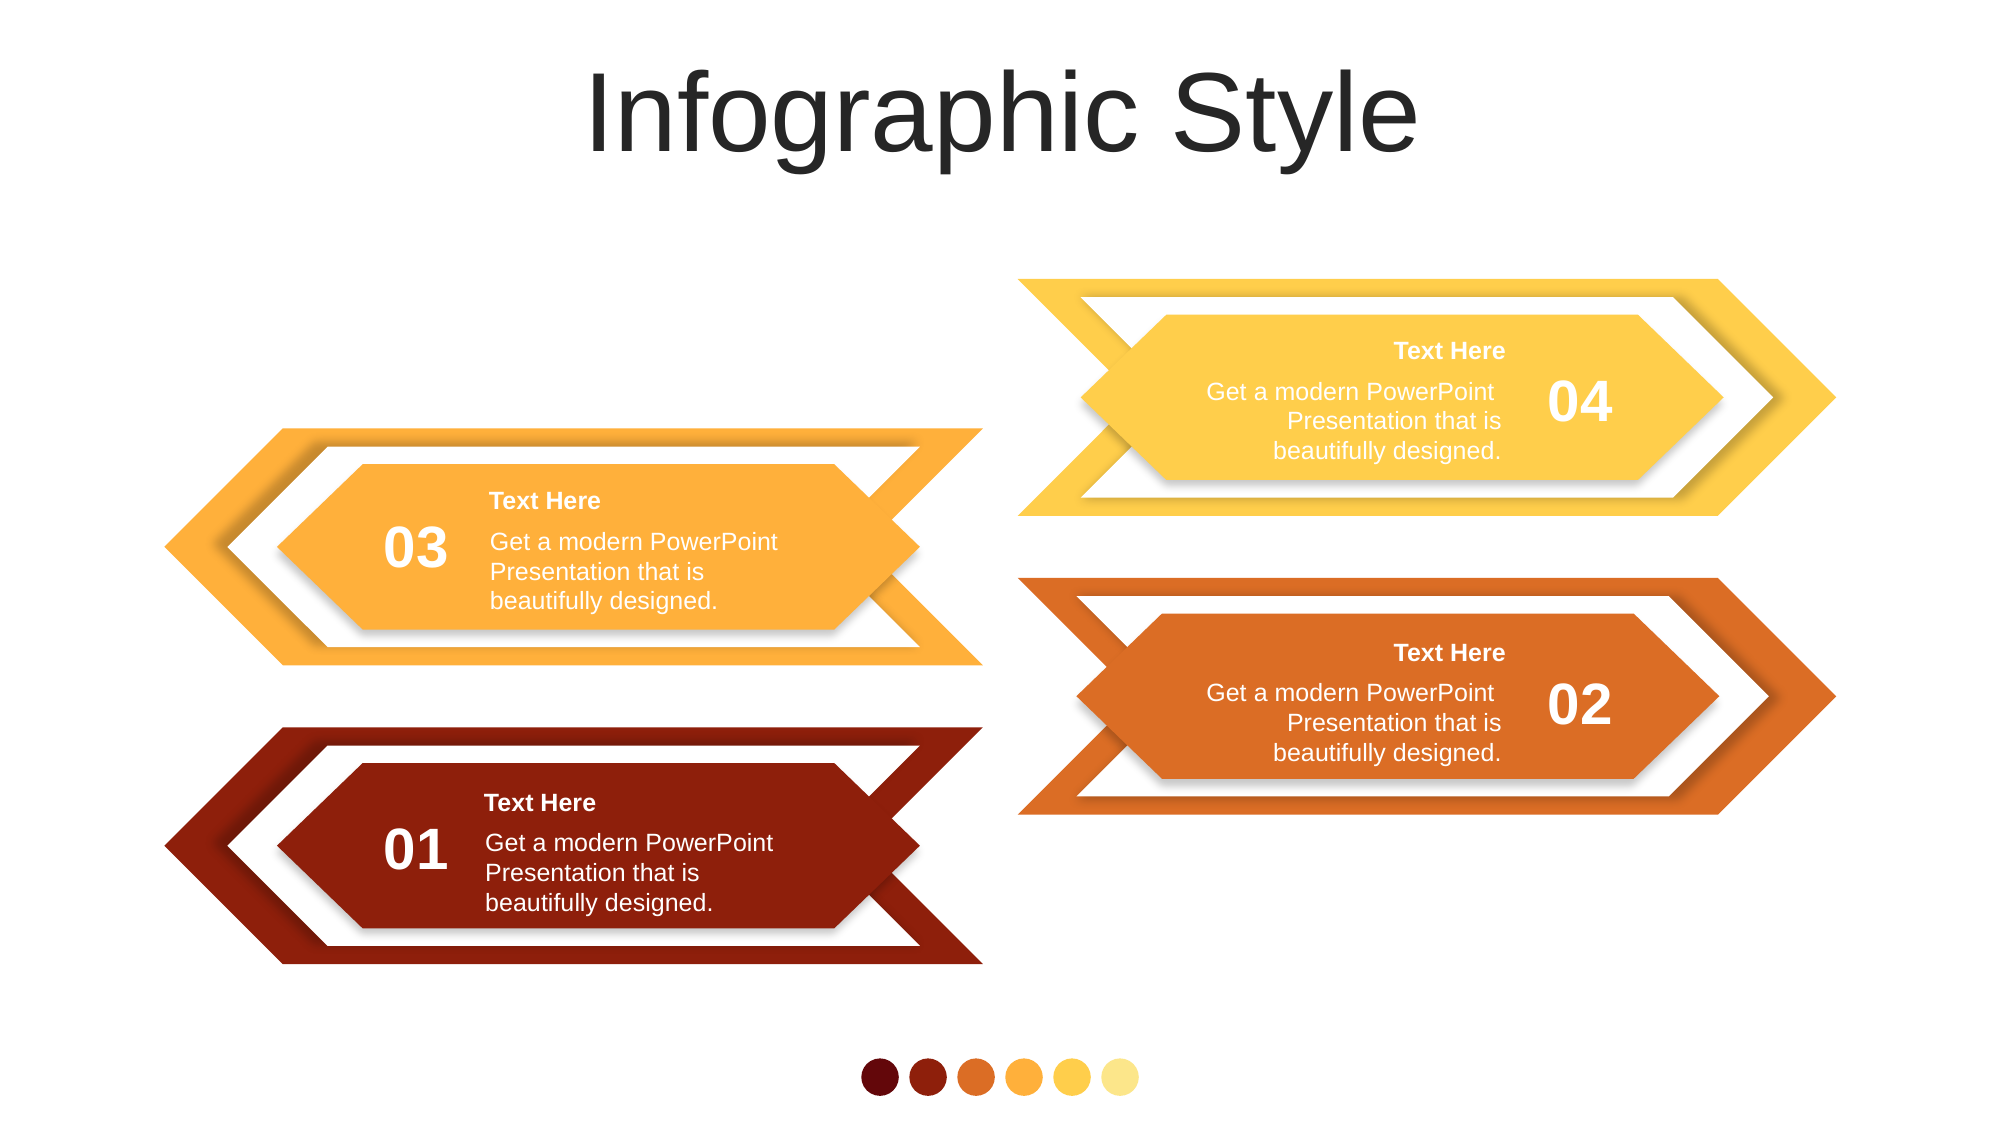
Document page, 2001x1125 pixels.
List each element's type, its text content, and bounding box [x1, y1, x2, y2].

text_box [1073, 595, 1771, 798]
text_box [1158, 327, 1521, 474]
text_box 02 [1526, 658, 1634, 744]
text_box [469, 778, 831, 926]
text_box 03 [362, 501, 470, 587]
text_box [474, 477, 836, 624]
text_box 04 [1526, 355, 1634, 441]
text_box [275, 762, 922, 930]
text_box [1074, 612, 1721, 780]
text_box [275, 463, 922, 631]
text_box [225, 445, 923, 649]
text_box [162, 726, 986, 966]
text_box [225, 744, 923, 947]
text_box [1079, 313, 1726, 482]
list Infographic Style [53, 55, 1952, 175]
text_box 01 [362, 804, 469, 889]
text_box [1015, 576, 1838, 816]
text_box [1158, 628, 1521, 776]
text_box [1078, 296, 1775, 499]
text_box [162, 427, 986, 667]
text_box [1015, 277, 1838, 517]
